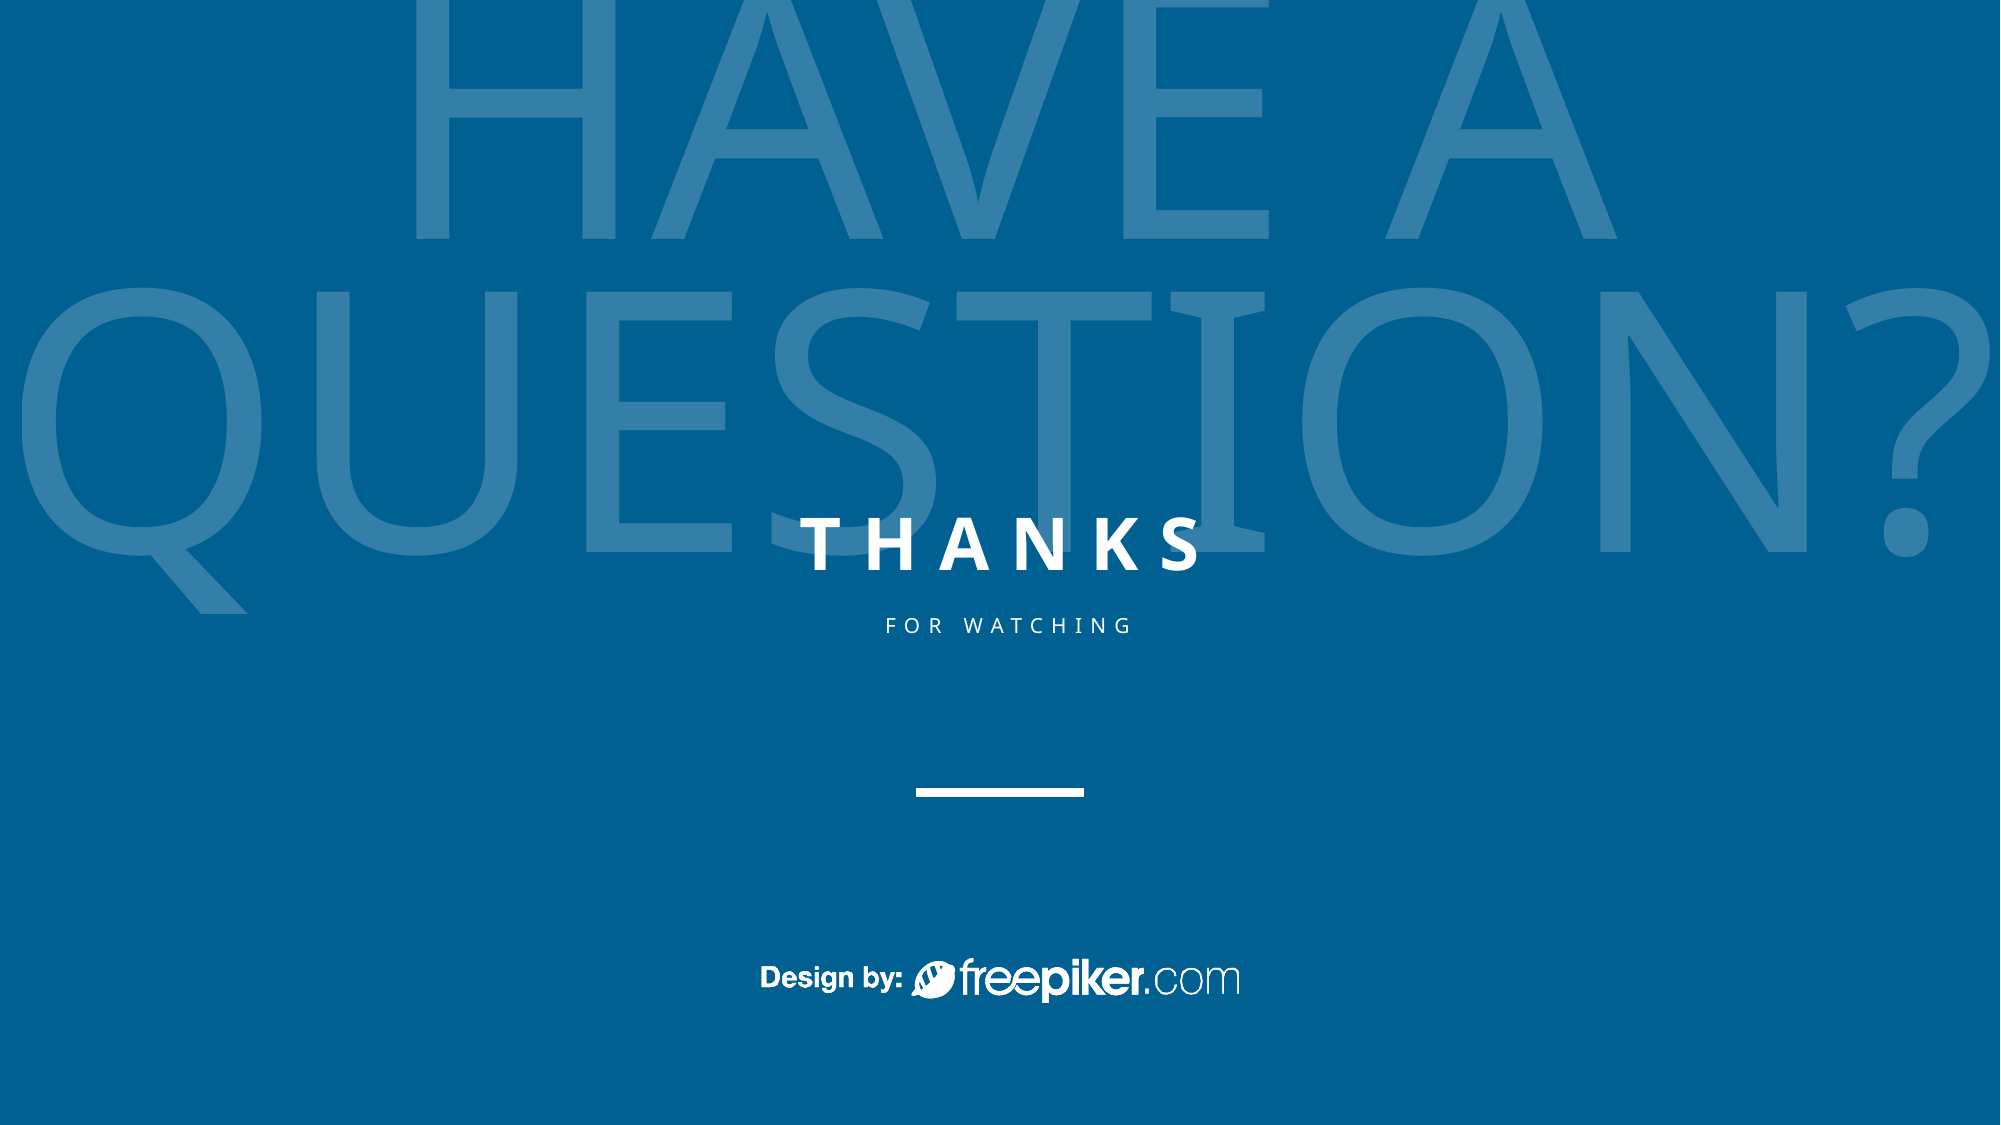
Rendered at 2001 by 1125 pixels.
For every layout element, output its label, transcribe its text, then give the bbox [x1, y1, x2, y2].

text_box [0, 633, 2000, 1125]
picture [799, 972, 812, 987]
text_box THANKS [784, 490, 1216, 593]
text_box FOR WATCHING [870, 605, 1145, 646]
picture [840, 972, 852, 987]
picture [864, 967, 878, 987]
picture [822, 972, 836, 992]
picture [783, 972, 796, 987]
picture [762, 967, 779, 987]
picture [986, 968, 1039, 995]
picture [1043, 968, 1069, 1002]
picture [1083, 959, 1104, 994]
picture [1132, 968, 1143, 994]
picture [912, 962, 954, 998]
picture [1073, 968, 1078, 994]
picture [960, 959, 986, 994]
picture [881, 973, 894, 992]
text_box HAVE A QUESTION? [0, 0, 2000, 633]
picture [1102, 968, 1129, 995]
